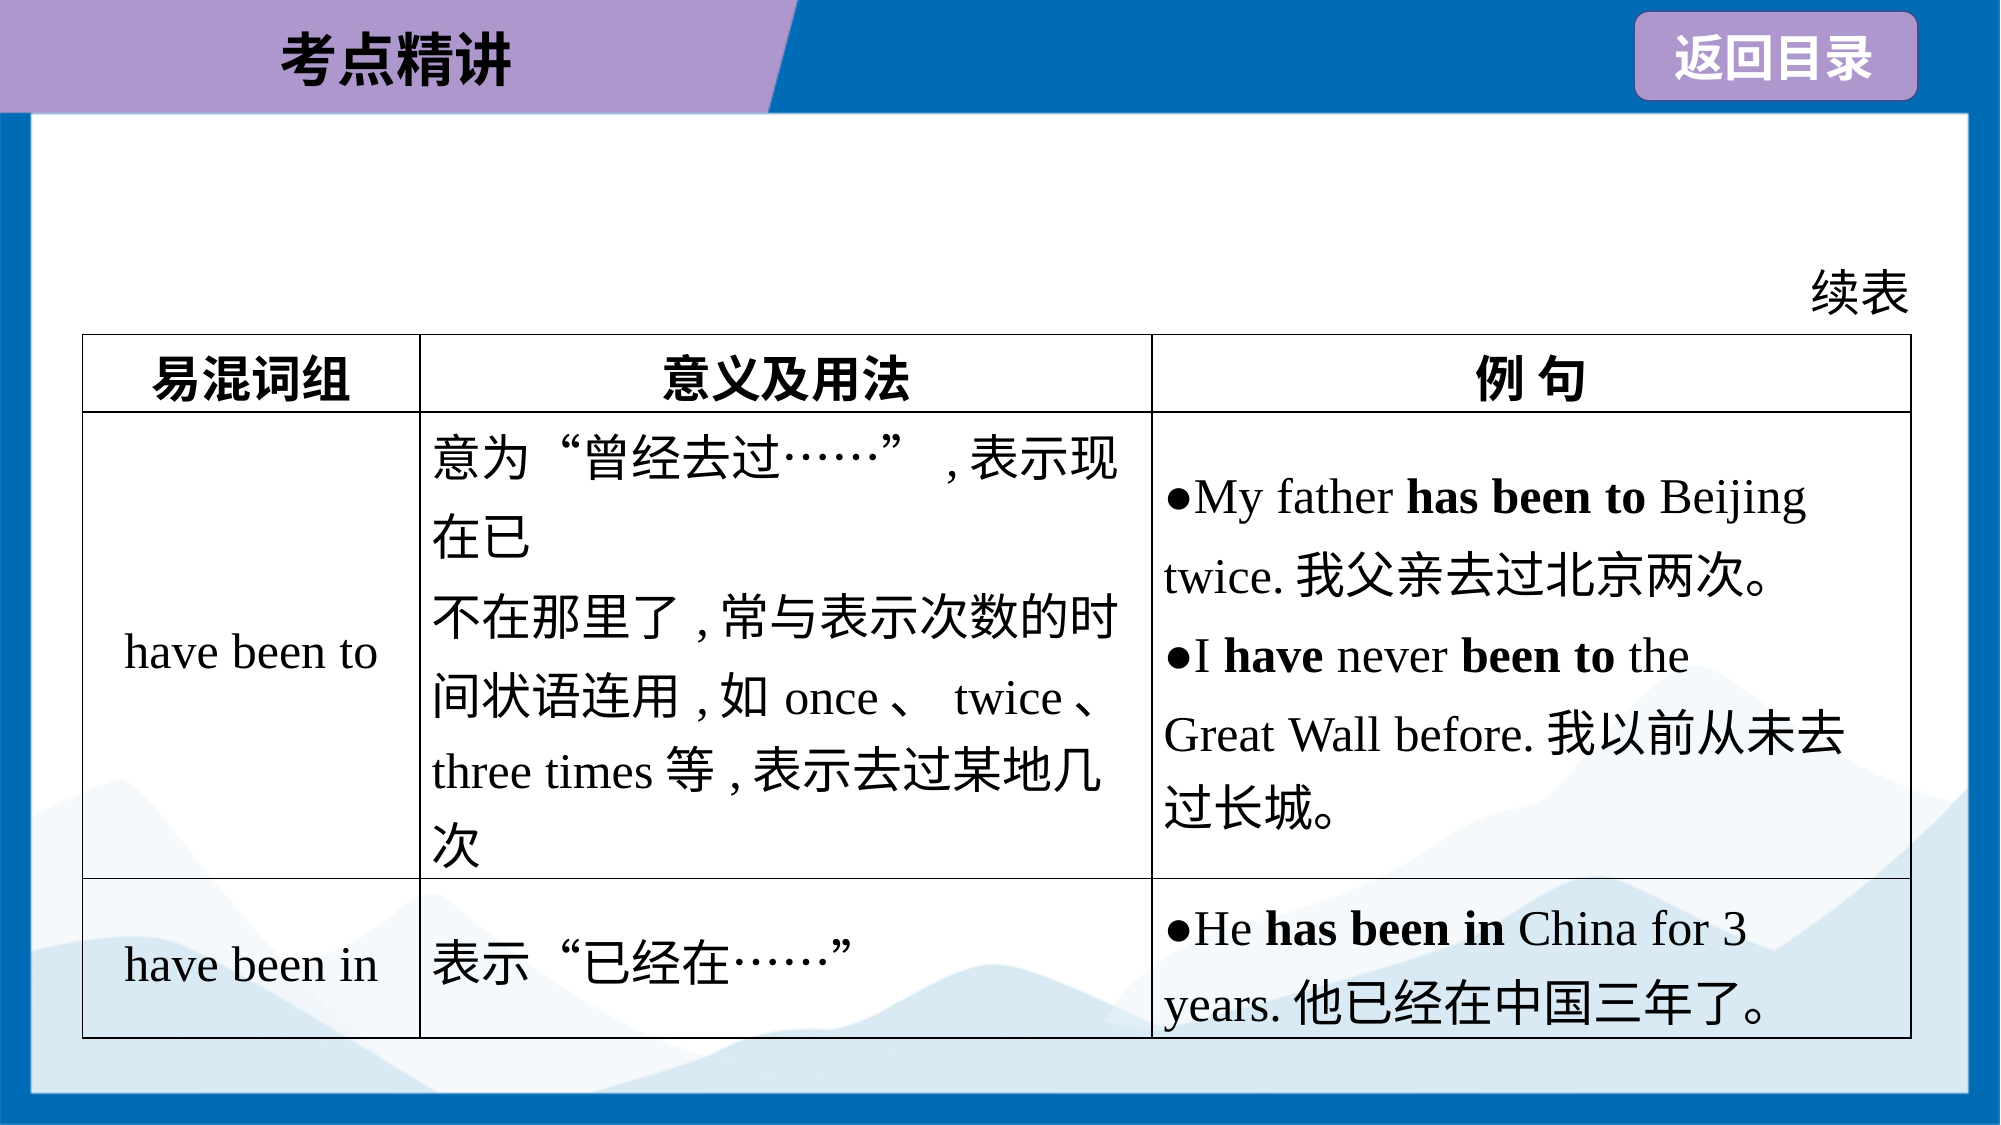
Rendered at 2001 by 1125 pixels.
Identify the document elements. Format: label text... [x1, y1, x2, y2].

text_box 续表 [1810, 233, 1911, 321]
table_header 意义及用法 [421, 335, 1151, 411]
table_cell ●He has been in China for 3 years.他已经在中国三年了。 [1153, 879, 1910, 1037]
picture [0, 0, 2000, 1125]
table_cell 表示“已经在……” [421, 879, 1151, 1037]
table_cell 意为“曾经去过……”,表示现在已 不在那里了,常与表示次数的时 间状语连用,如once、twice、 three times等,表示去过某地几次 [421, 413, 1151, 878]
table_header 例 句 [1153, 335, 1910, 411]
table_cell ●My father has been to Beijing twice.我父亲去过北京两次。 ●I have never been to the Great Wall before.我以前从未去 过长城。 [1153, 413, 1910, 878]
table_header 易混词组 [83, 335, 419, 411]
table_cell have been in [83, 879, 419, 1037]
table_cell have been to [83, 413, 419, 878]
